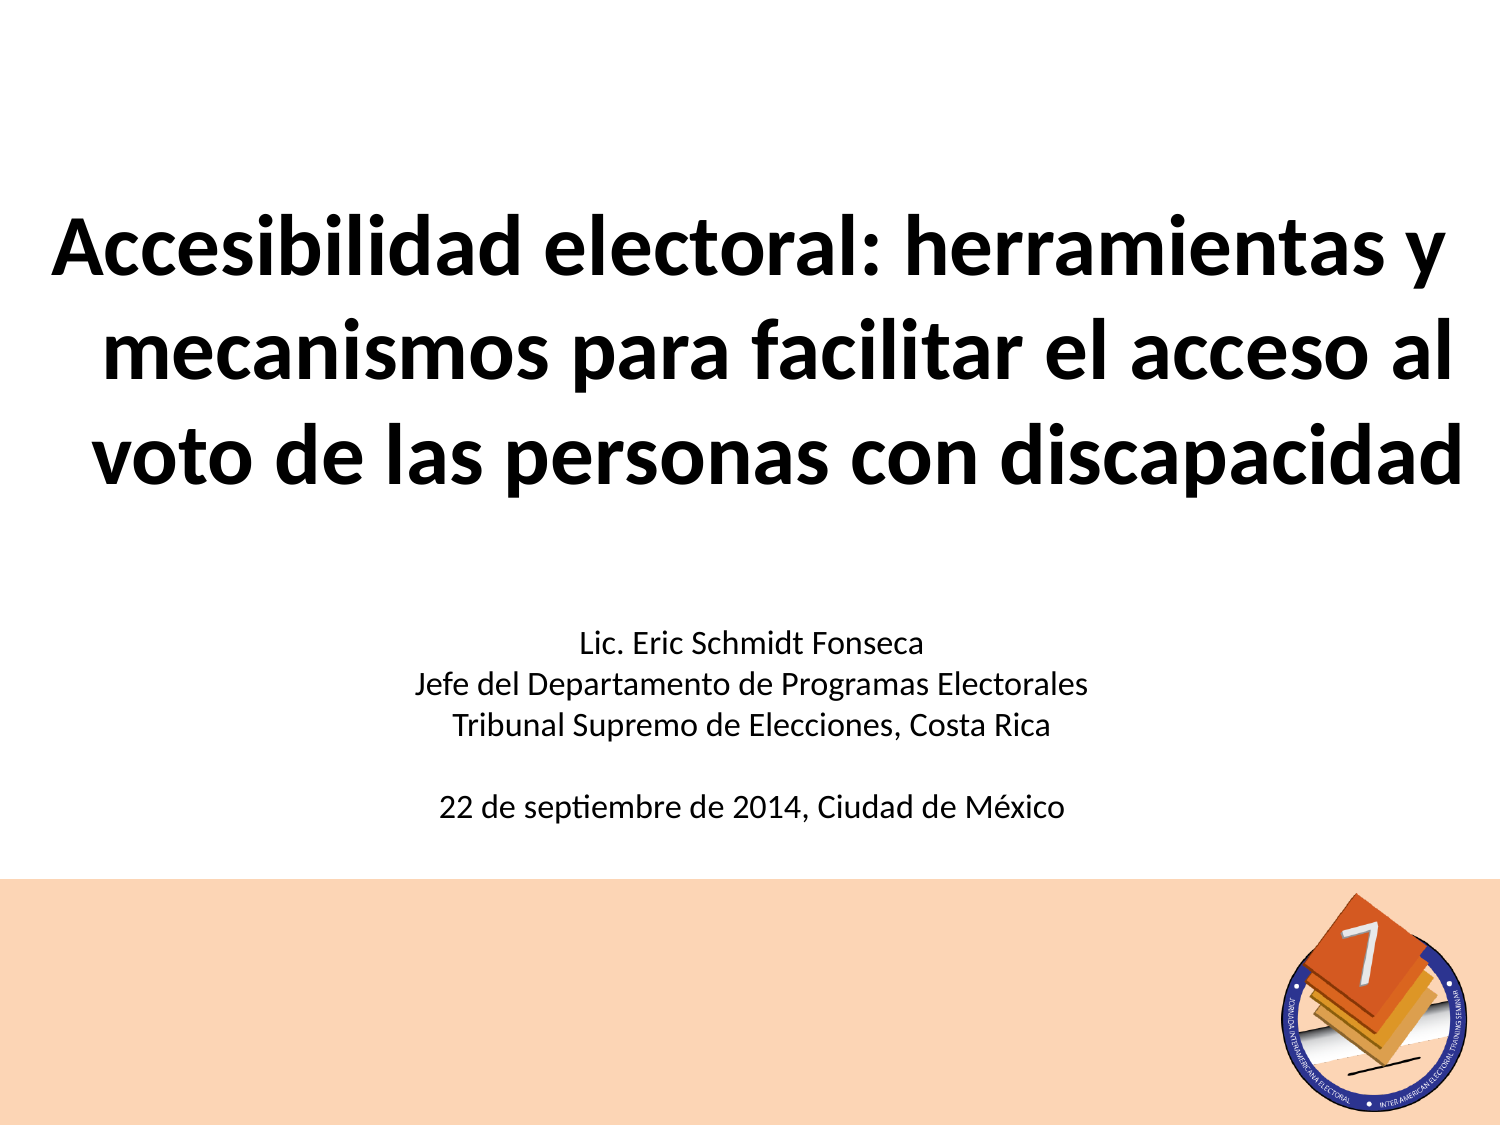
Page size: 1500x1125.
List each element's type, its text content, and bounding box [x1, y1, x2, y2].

text_box [0, 879, 1500, 1125]
text_box Accesibilidad electoral: herramientas y mecanismos para facilitar el acceso al voto de las personas con discapacidad [12, 180, 1488, 513]
picture [1281, 893, 1471, 1112]
text_box Lic. Eric Schmidt Fonseca Jefe del Departamento de Programas Electorales Tribunal Supremo de Elecciones, Costa Rica 22 de septiembre de 2014, Ciudad de México [78, 612, 1425, 835]
